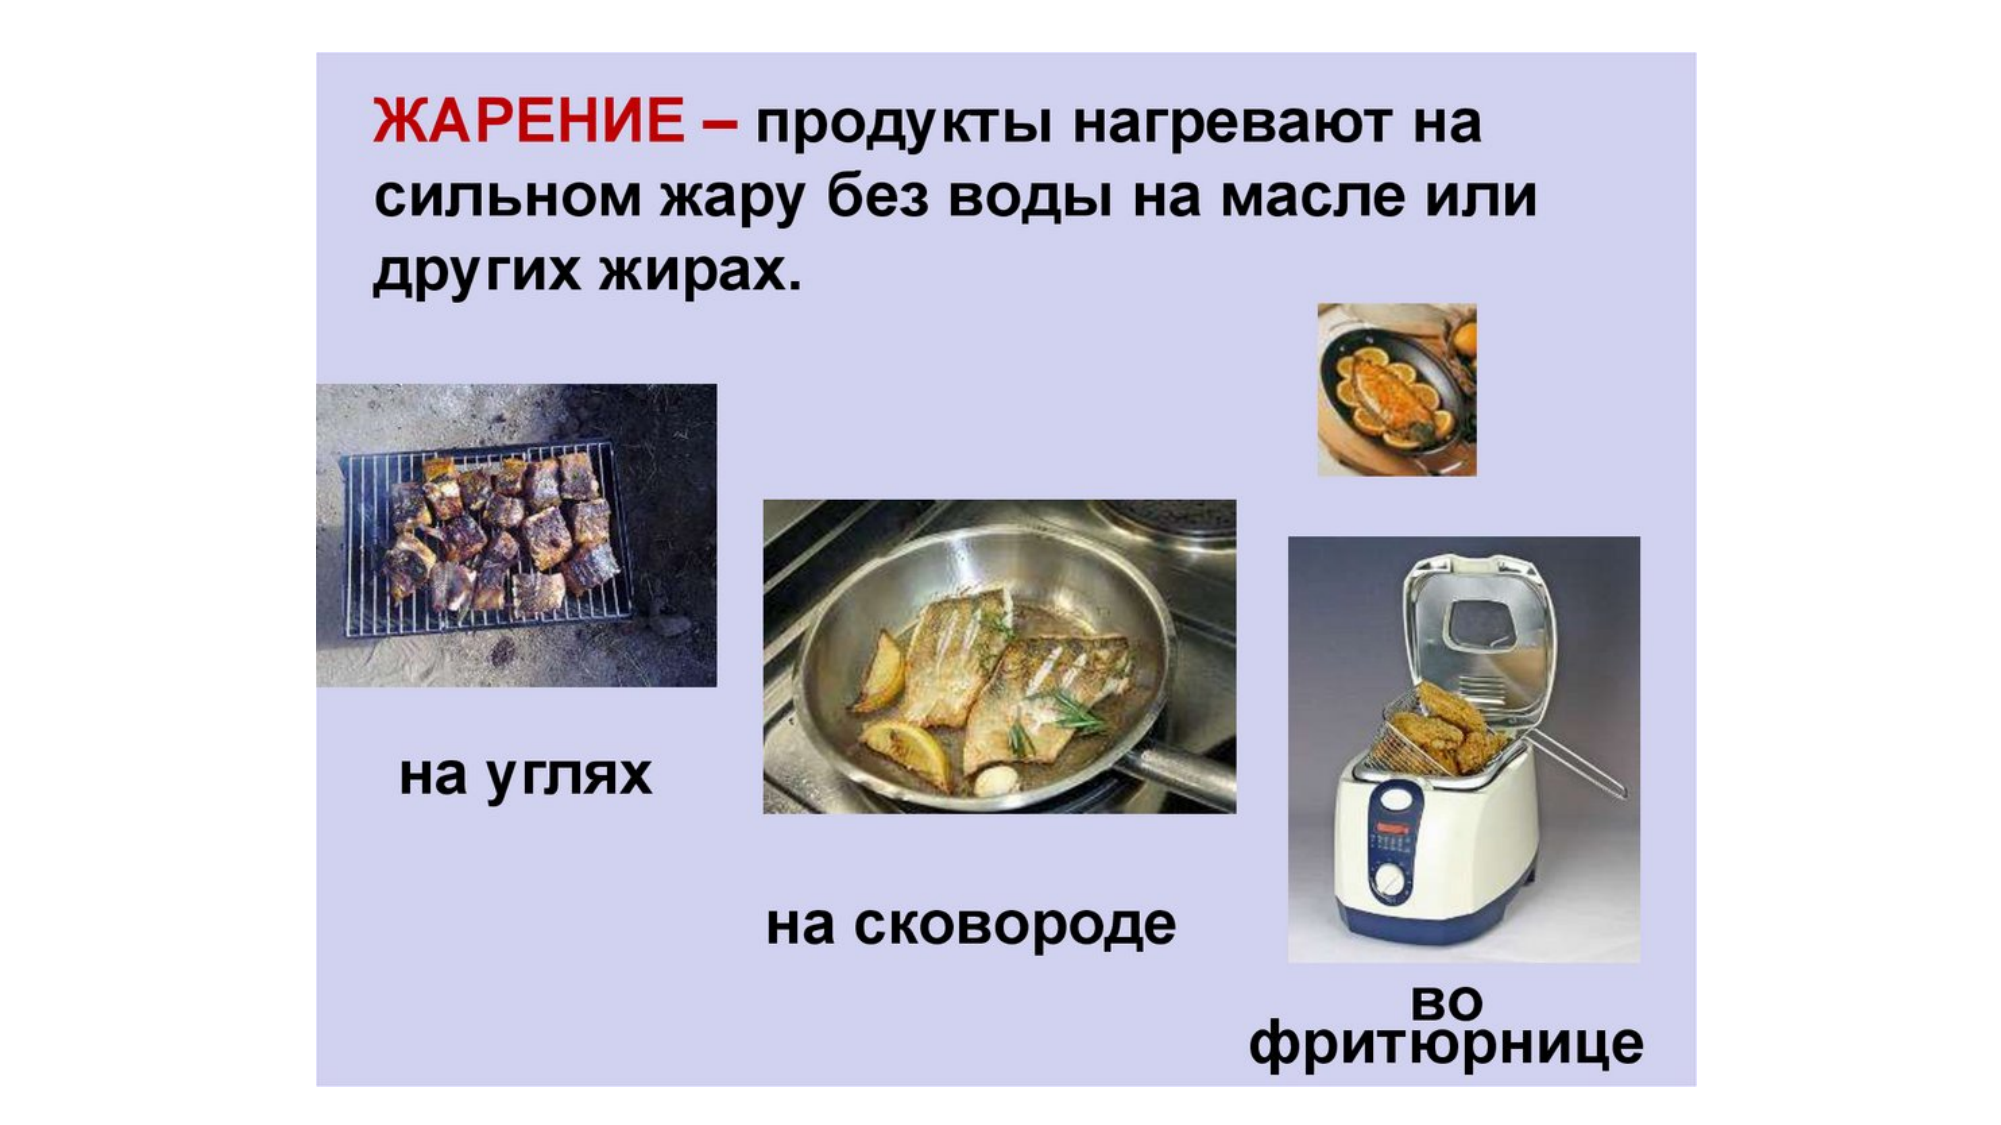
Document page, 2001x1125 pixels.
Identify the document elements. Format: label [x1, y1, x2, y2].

picture [316, 52, 1697, 1087]
